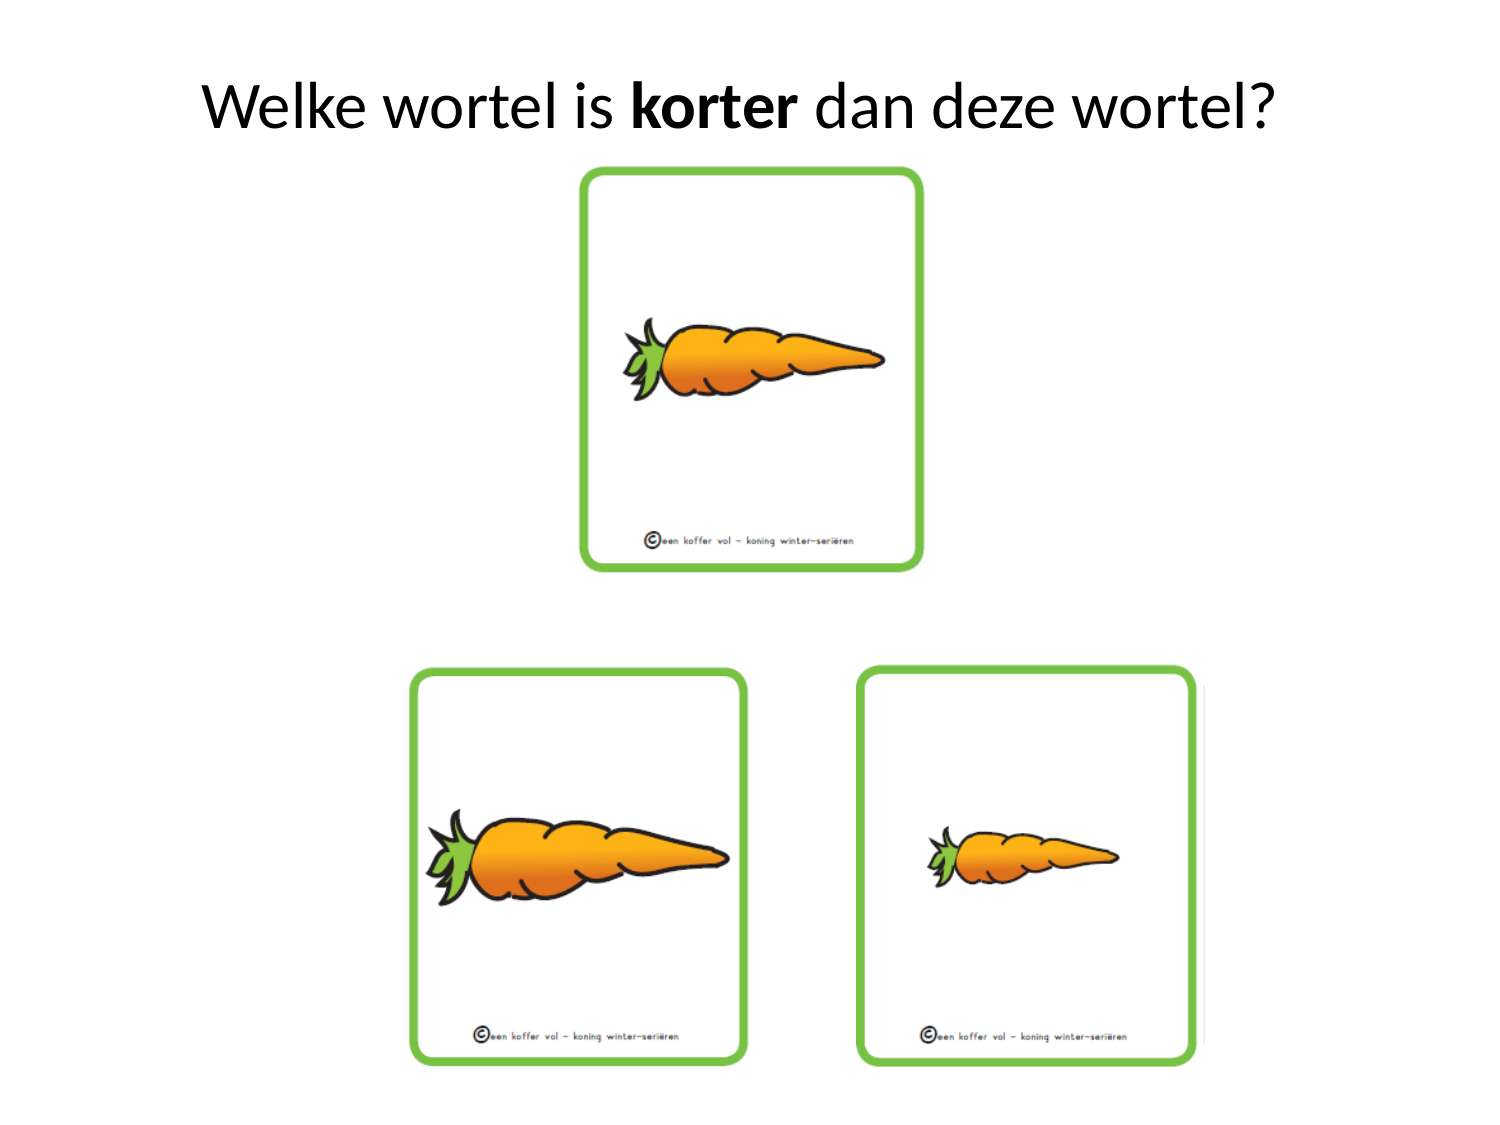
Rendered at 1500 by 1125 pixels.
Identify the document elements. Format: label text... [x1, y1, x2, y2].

list Welke wortel is korter dan deze wortel? [64, 54, 1415, 797]
picture [572, 160, 930, 575]
picture [407, 656, 755, 1070]
picture [855, 656, 1205, 1068]
